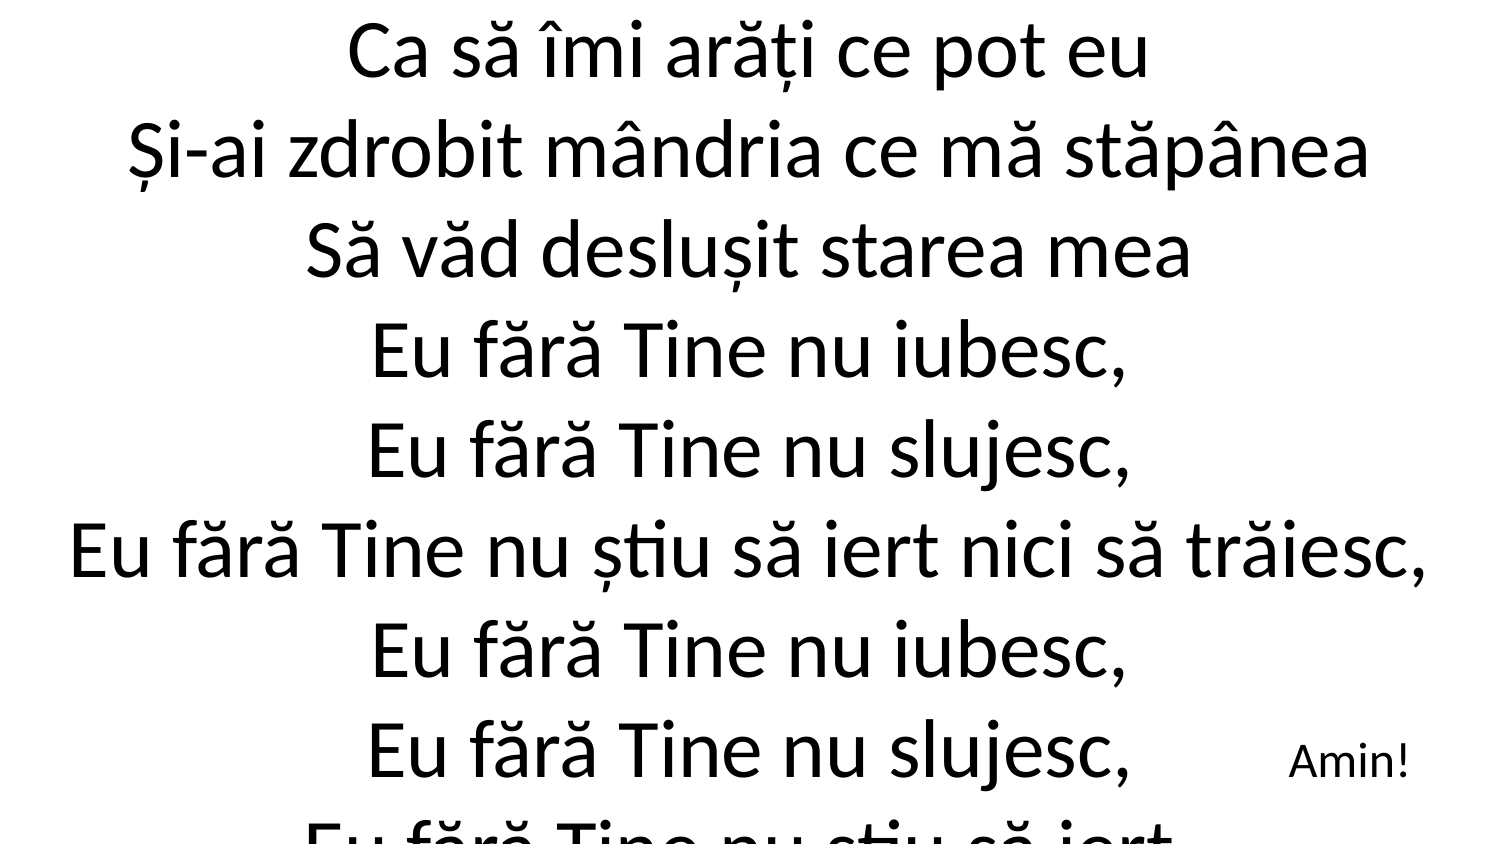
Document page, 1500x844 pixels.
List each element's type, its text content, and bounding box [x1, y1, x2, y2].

text_box R: Dar m-ai pus la probă, Dumnezeul meu Ca să îmi arăți ce pot eu Și-ai zdrobit mândria ce mă stăpânea Să văd deslușit starea mea Eu fără Tine nu iubesc, Eu fără Tine nu slujesc, Eu fără Tine nu știu să iert nici să trăiesc, Eu fără Tine nu iubesc, Eu fără Tine nu slujesc, Eu fără Tine nu știu să iert, Eu fără Tine nu sunt nimic. [34, 0, 1466, 844]
text_box Amin! [1273, 674, 1427, 795]
